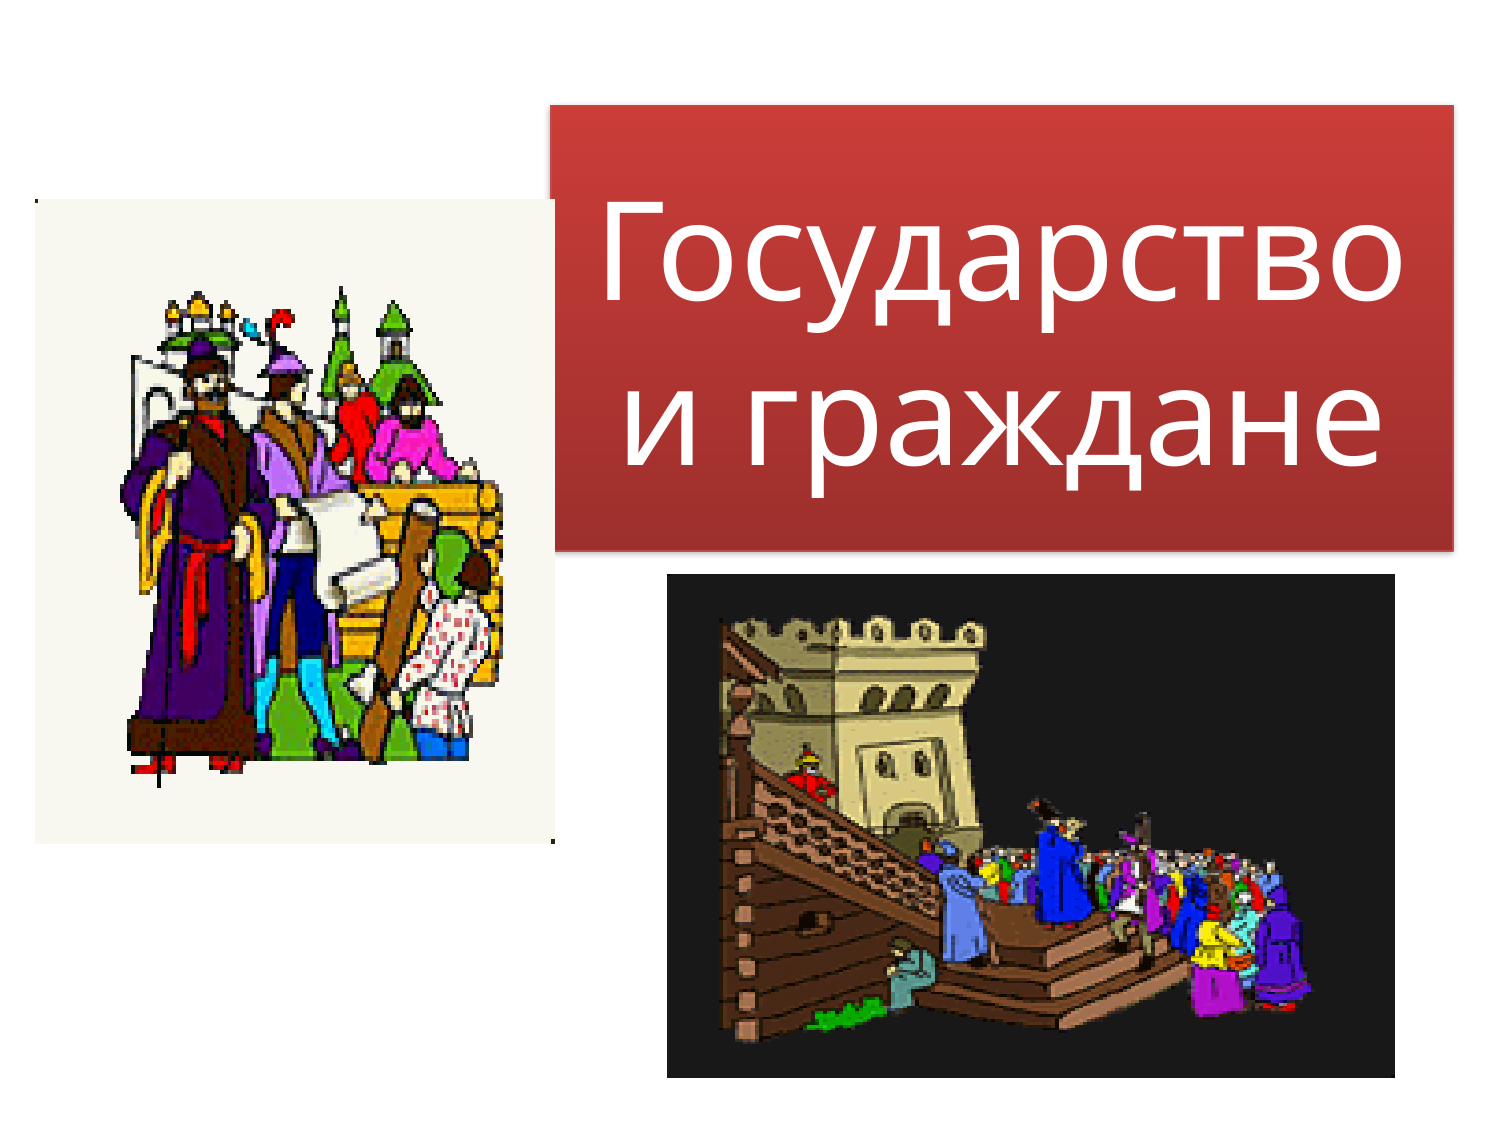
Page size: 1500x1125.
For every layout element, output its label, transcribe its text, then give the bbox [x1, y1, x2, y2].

picture [34, 198, 555, 844]
title Государство и граждане [550, 105, 1454, 552]
picture [667, 573, 1395, 1079]
